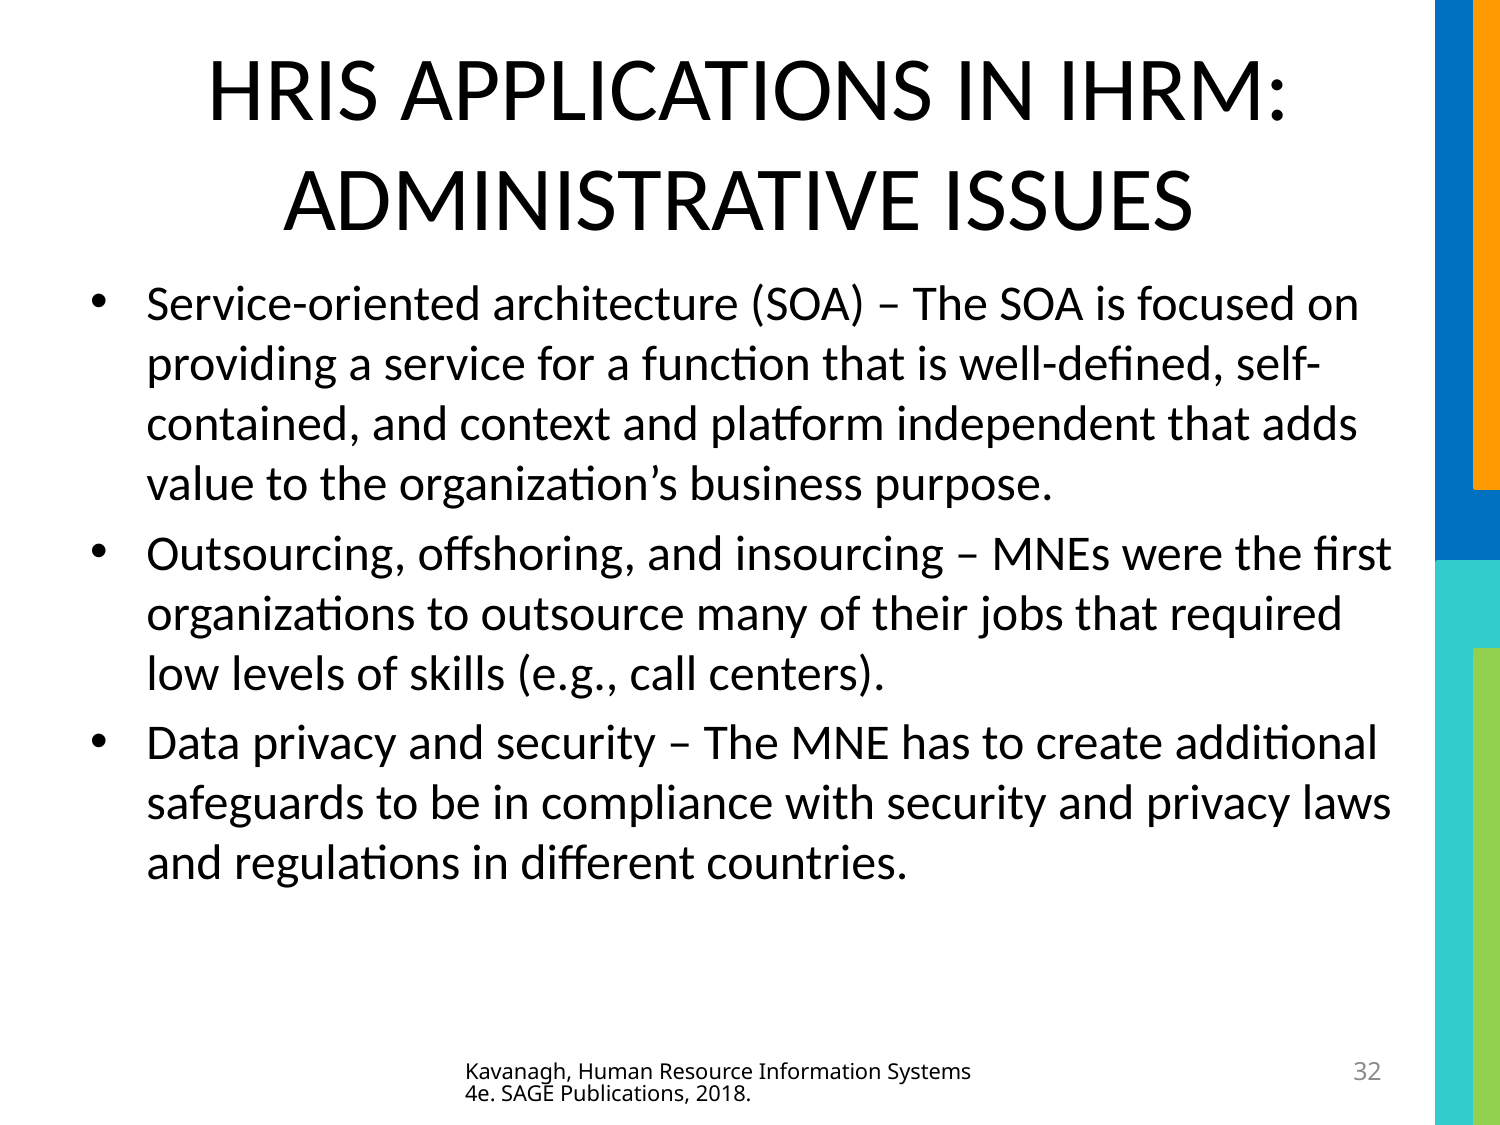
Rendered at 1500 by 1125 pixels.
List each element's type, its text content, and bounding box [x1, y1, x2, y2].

footer Kavanagh, Human Resource Information Systems 4e. SAGE Publications, 2018. [450, 1042, 1004, 1103]
list Service-oriented architecture (SOA) – The SOA is focused on providing a service for a function that is well-defined, self-contained, and context and platform independent that adds value to the organization’s business purpose. Outsourcing, offshoring, and insourcing – MNEs were the first organizations to outsource many of their jobs that required low levels of skills (e.g., call centers). Data privacy and security – The MNE has to create additional safeguards to be in compliance with security and privacy laws and regulations in different countries. [75, 262, 1425, 1005]
slide_number 32 [1059, 1042, 1397, 1103]
title HRIS APPLICATIONS IN IHRM: ADMINISTRATIVE ISSUES [75, 45, 1425, 233]
